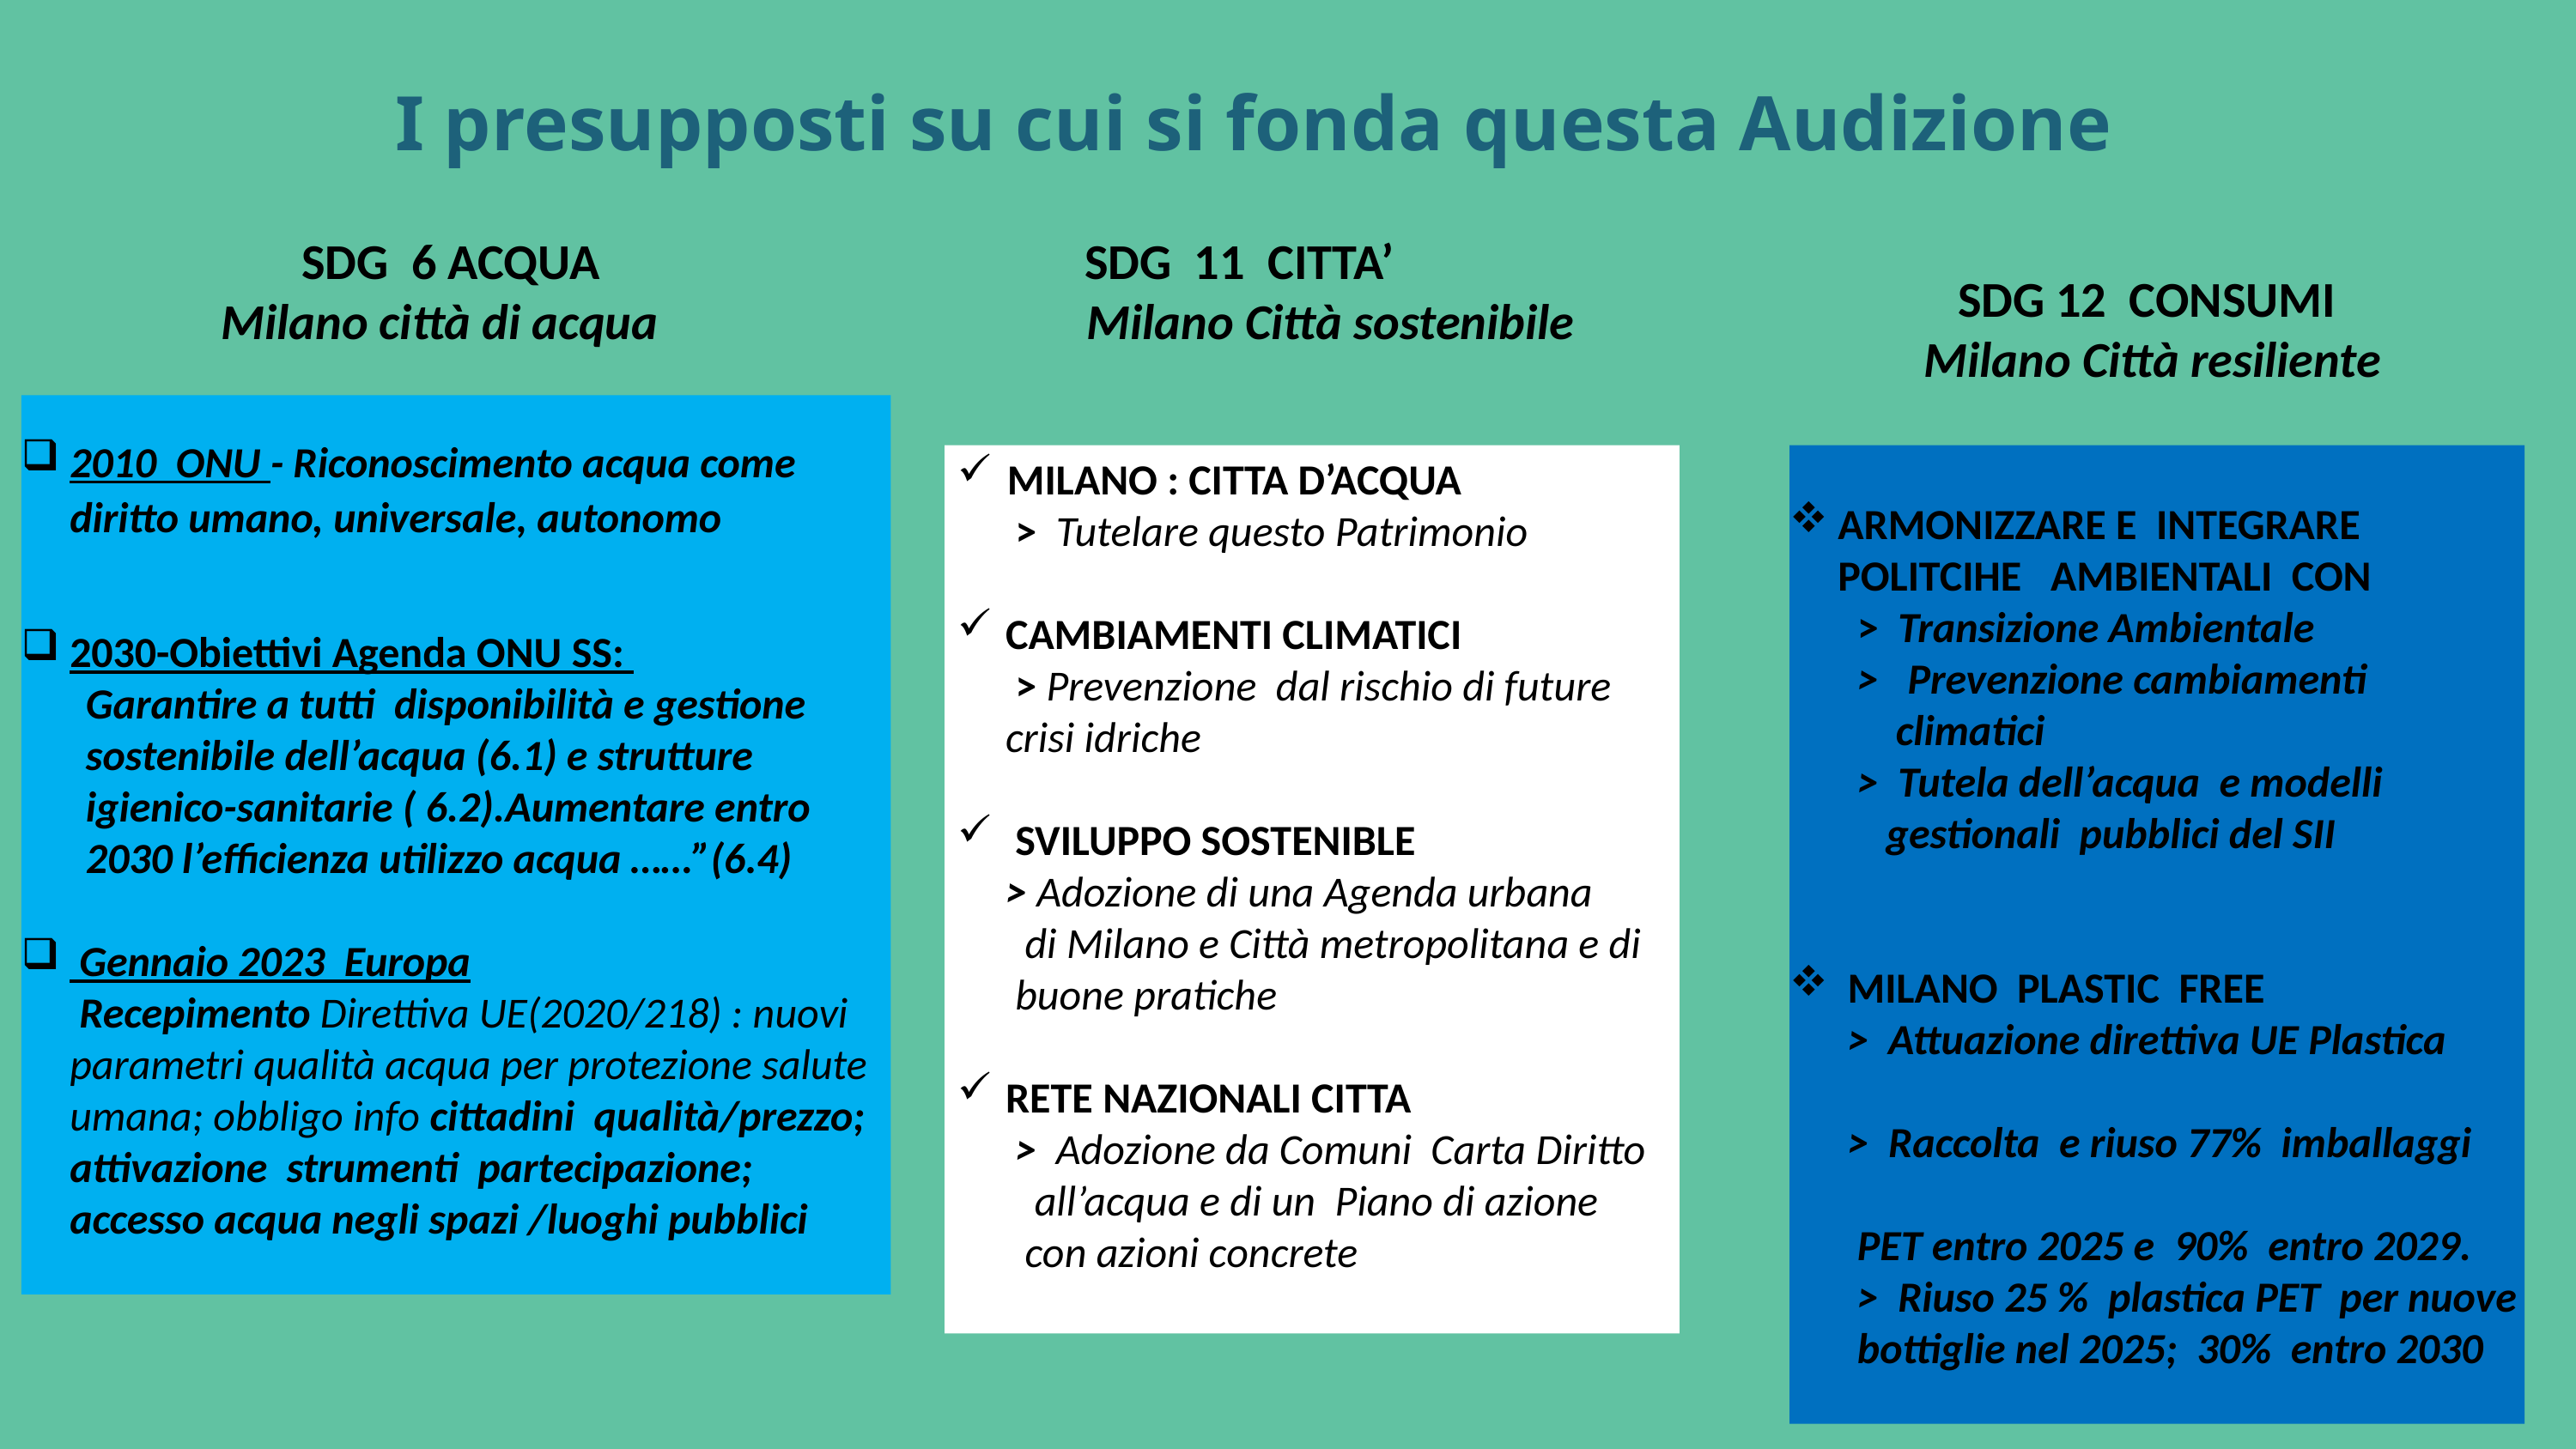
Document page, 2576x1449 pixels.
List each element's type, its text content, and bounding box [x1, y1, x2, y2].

text_box 2010 ONU - Riconoscimento acqua come diritto umano, universale, autonomo 2030-Obiettivi Agenda ONU SS: Garantire a tutti disponibilità e gestione sostenibile dell’acqua (6.1) e strutture igienico-sanitarie ( 6.2).Aumentare entro 2030 l’efficienza utilizzo acqua ……”(6.4) Gennaio 2023 Europa Recepimento Direttiva UE(2020/218) : nuovi parametri qualità acqua per protezione salute umana; obbligo info cittadini qualità/prezzo; attivazione strumenti partecipazione; accesso acqua negli spazi /luoghi pubblici [21, 395, 891, 1294]
text_box SDG 12 CONSUMI Milano Città resiliente [1881, 260, 2435, 394]
text_box ARMONIZZARE E INTEGRARE POLITCIHE AMBIENTALI CON > Transizione Ambientale > Prevenzione cambiamenti climatici > Tutela dell’acqua e modelli gestionali pubblici del SII MILANO PLASTIC FREE > Attuazione direttiva UE Plastica > Raccolta e riuso 77% imballaggi PET entro 2025 e 90% entro 2029. > Riuso 25 % plastica PET per nuove bottiglie nel 2025; 30% entro 2030 [1789, 445, 2525, 1424]
text_box SDG 11 CITTA’ Milano Città sostenibile [1051, 222, 1621, 356]
text_box I presupposti su cui si fonda questa Audizione [76, 60, 2432, 167]
text_box MILANO : CITTA D’ACQUA > Tutelare questo Patrimonio CAMBIAMENTI CLIMATICI > Prevenzione dal rischio di future crisi idriche SVILUPPO SOSTENIBLE > Adozione di una Agenda urbana di Milano e Città metropolitana e di buone pratiche RETE NAZIONALI CITTA > Adozione da Comuni Carta Diritto all’acqua e di un Piano di azione con azioni concrete [945, 445, 1680, 1334]
text_box SDG 6 ACQUA Milano città di acqua [204, 222, 698, 356]
